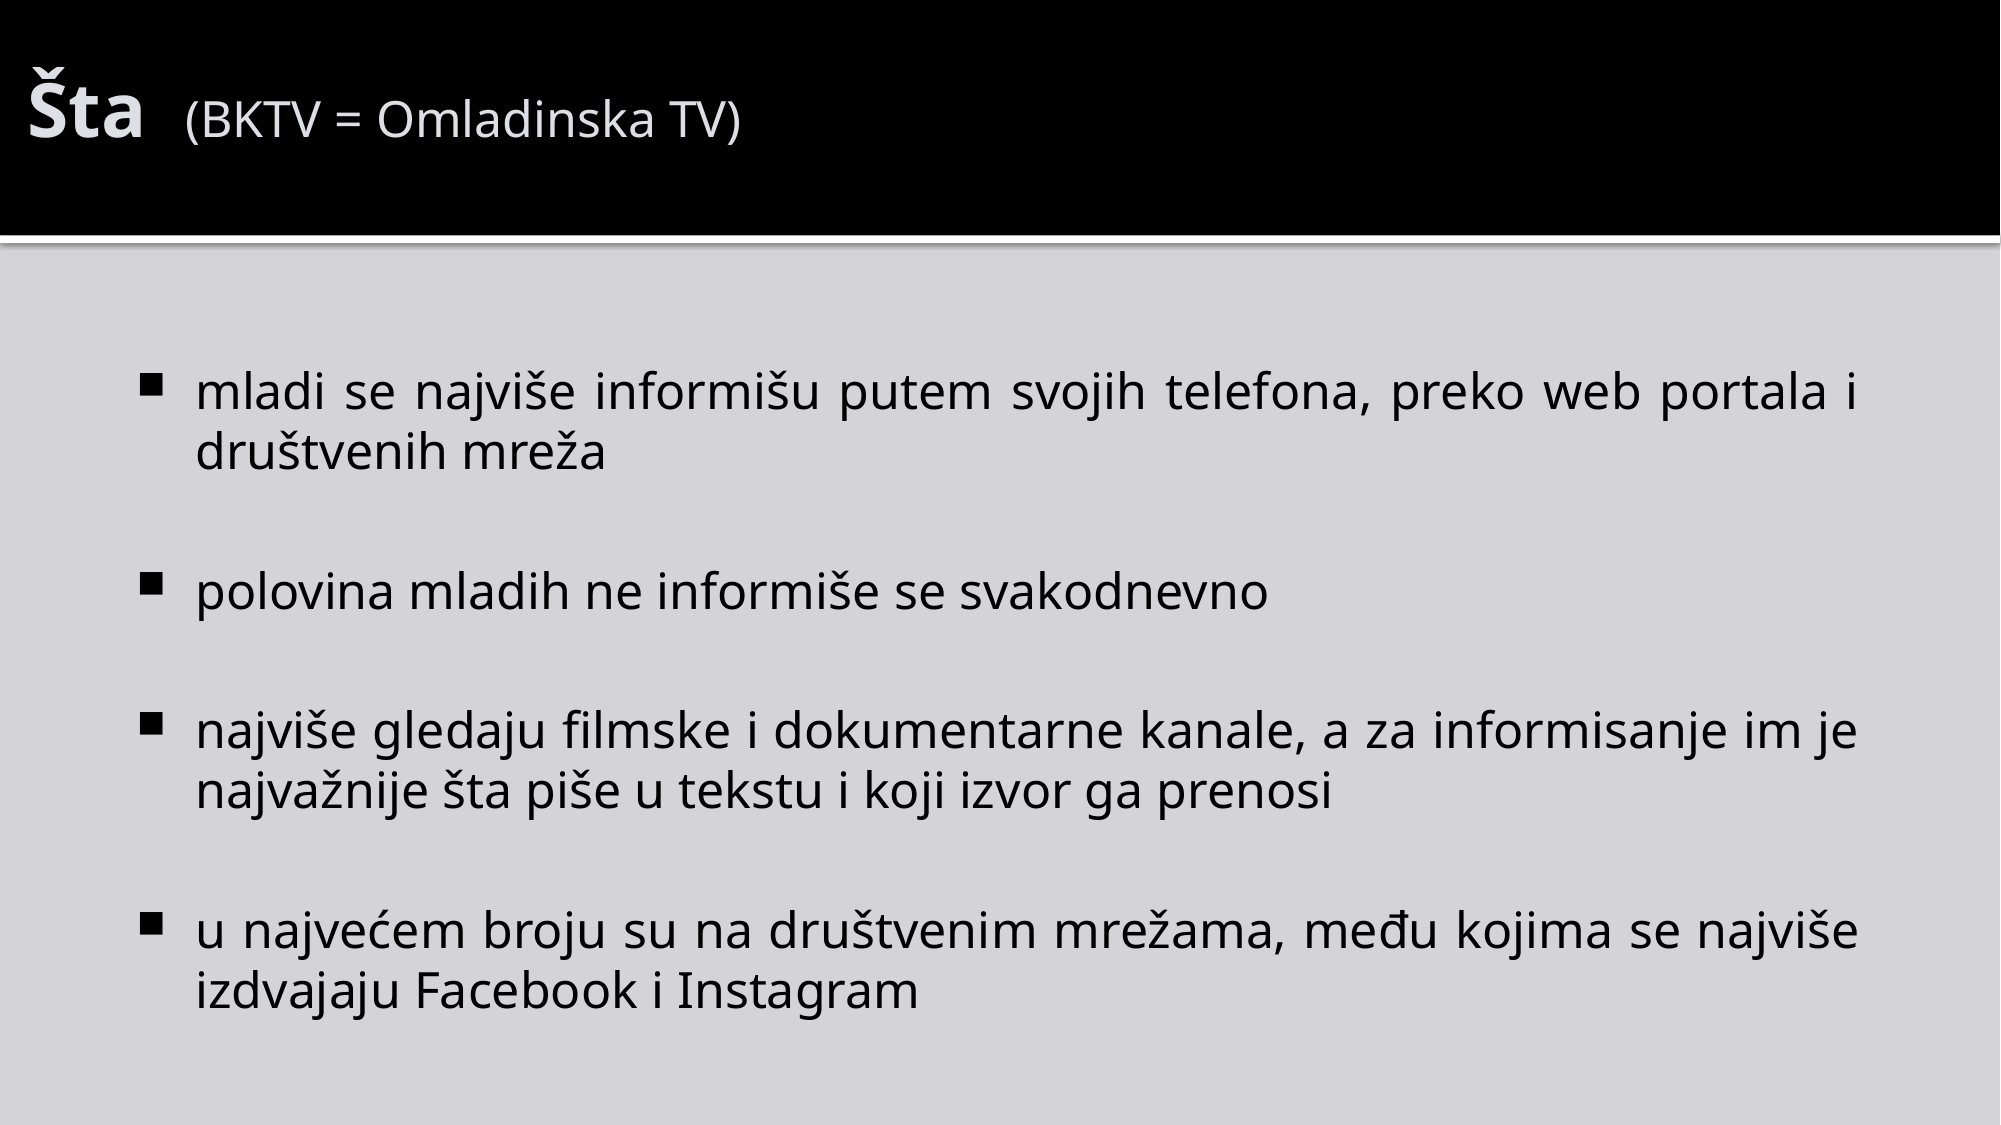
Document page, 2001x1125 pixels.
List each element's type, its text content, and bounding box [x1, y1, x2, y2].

text_box Šta (BKTV = Omladinska TV) [12, 62, 1663, 200]
list mladi se najviše informišu putem svojih telefona, preko web portala i društvenih mreža polovina mladih ne informiše se svakodnevno najviše gledaju filmske i dokumentarne kanale, a za informisanje im je najvažnije šta piše u tekstu i koji izvor ga prenosi u najvećem broju su na društvenim mrežama, među kojima se najviše izdvajaju Facebook i Instagram [24, 237, 1875, 1125]
